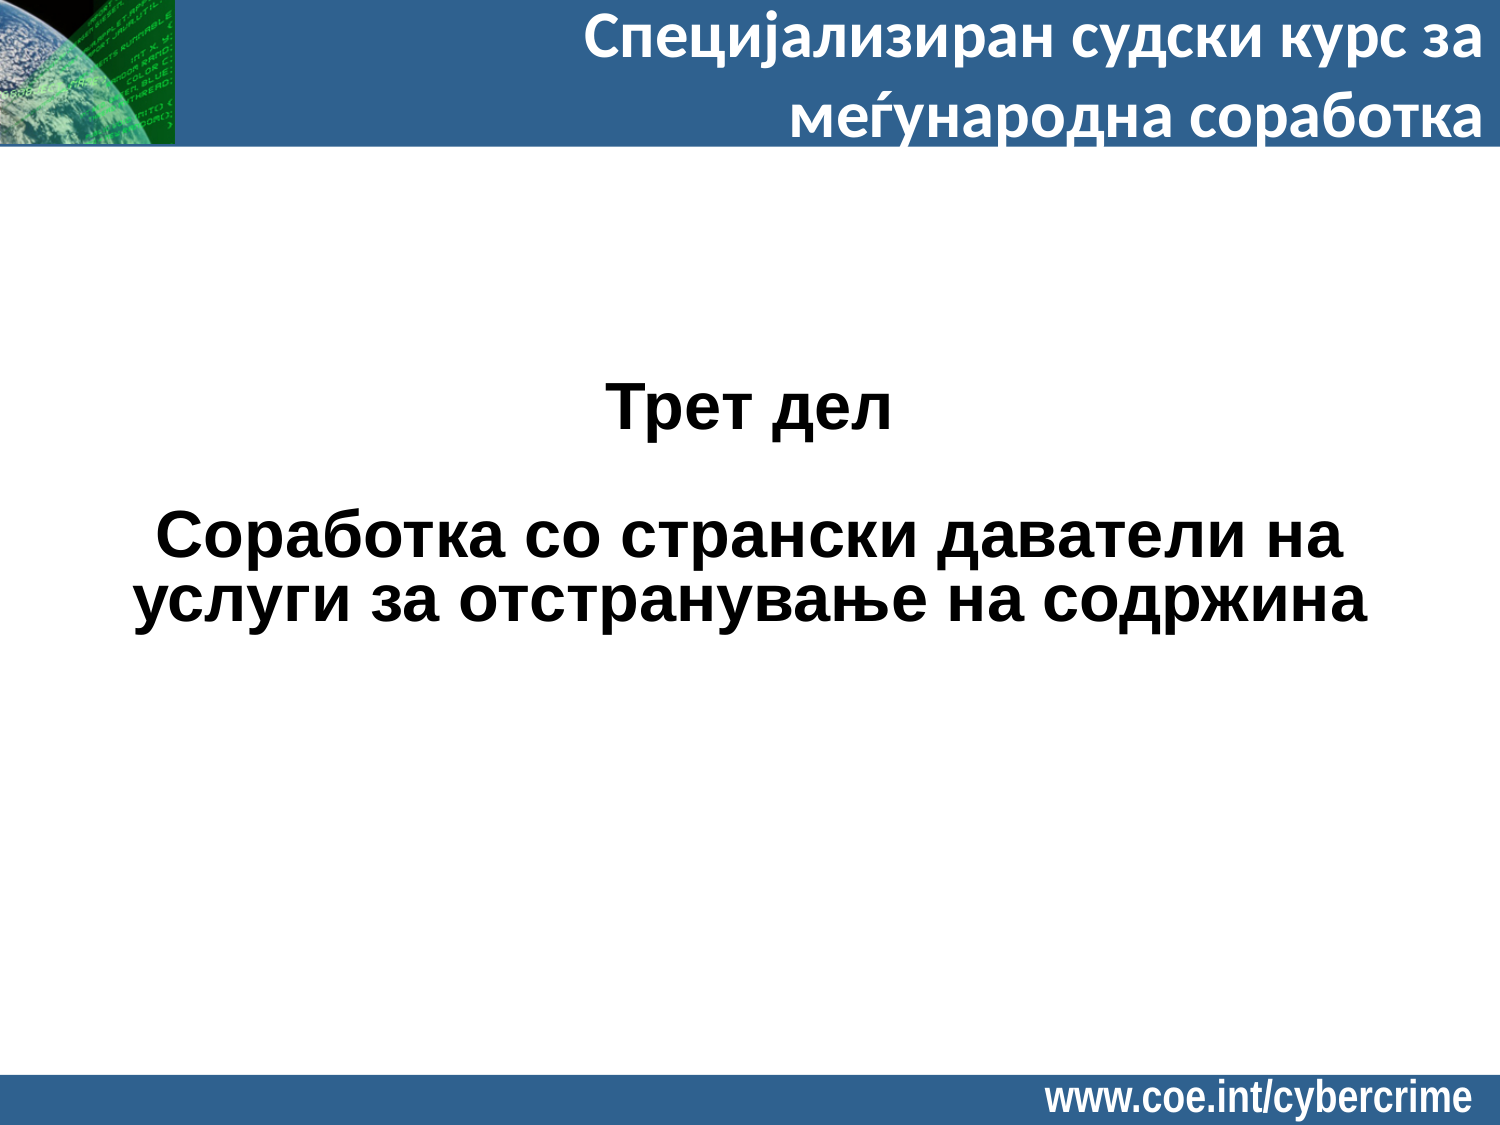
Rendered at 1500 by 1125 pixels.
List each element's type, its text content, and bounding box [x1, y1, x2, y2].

picture [0, 0, 175, 144]
text_box Трет дел Соработка со странски даватели на услуги за отстранување на содржина [50, 371, 1450, 642]
text_box [0, 1073, 1030, 1125]
text_box www.coe.int/cybercrime [1030, 1059, 1500, 1125]
text_box Специјализиран судски курс за меѓународна соработка [177, 0, 1500, 149]
